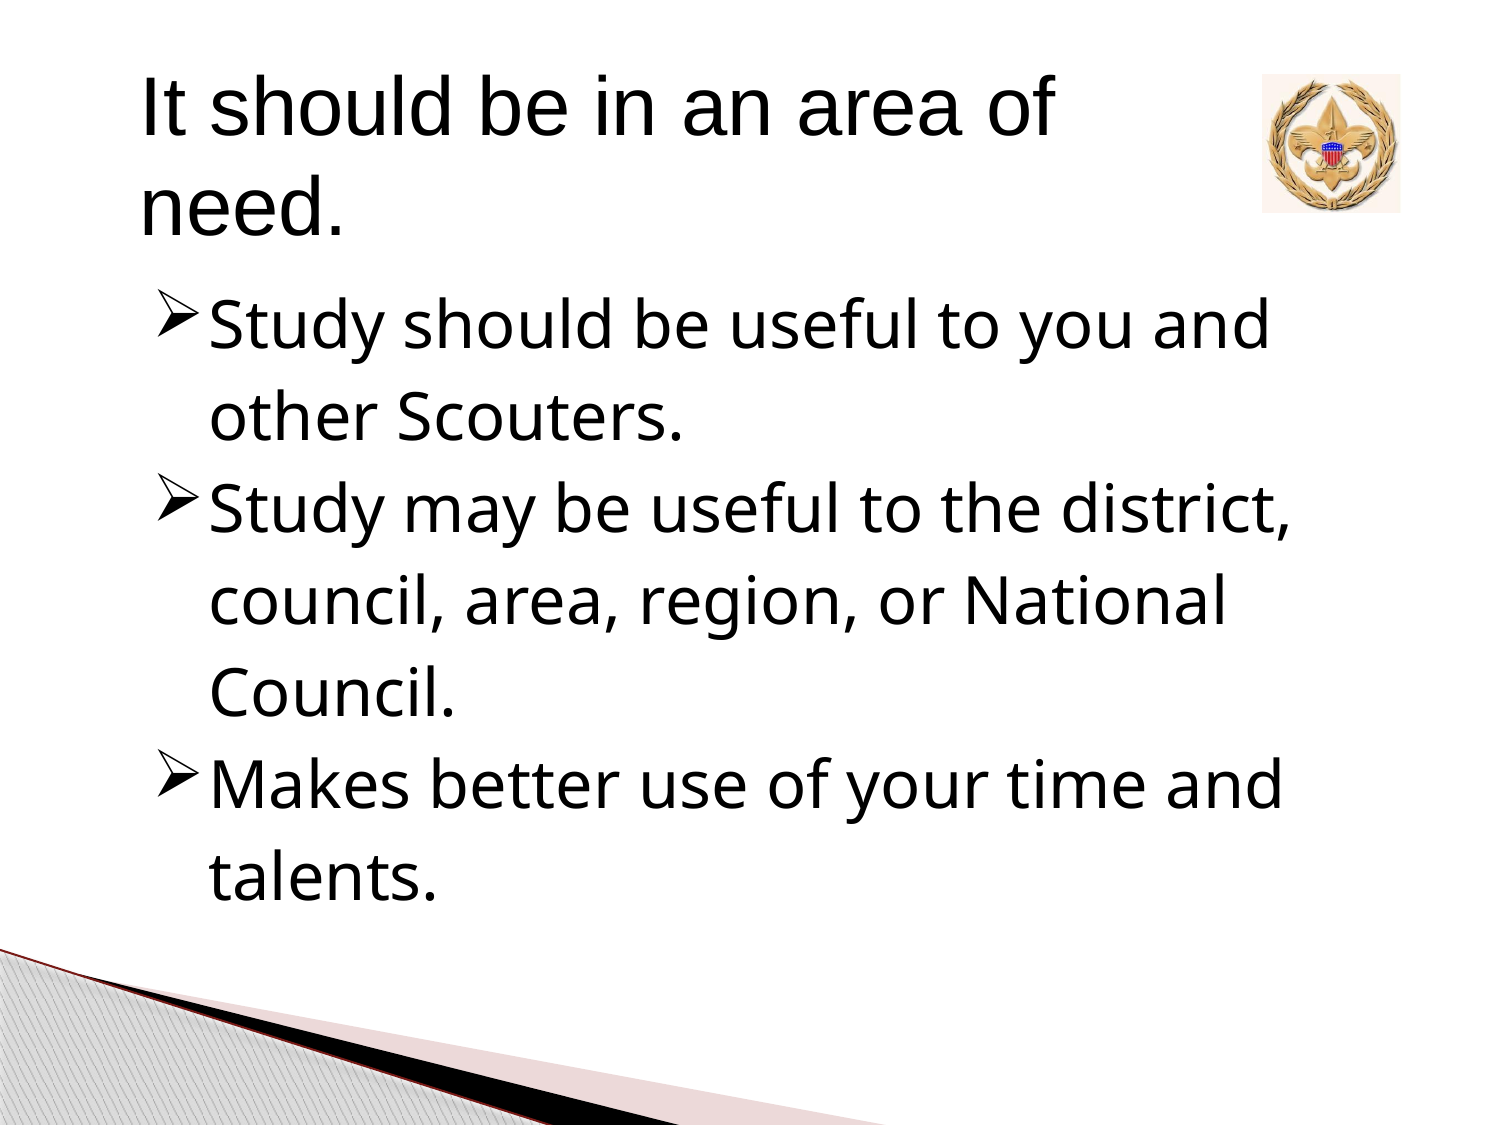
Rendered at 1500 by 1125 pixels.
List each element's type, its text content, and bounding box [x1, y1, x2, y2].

text_box Study should be useful to you and other Scouters. Study may be useful to the district, council, area, region, or National Council. Makes better use of your time and talents. [137, 262, 1338, 1013]
picture [1262, 74, 1402, 213]
text_box It should be in an area of need. [124, 45, 1250, 249]
text_box [74, 249, 1425, 986]
